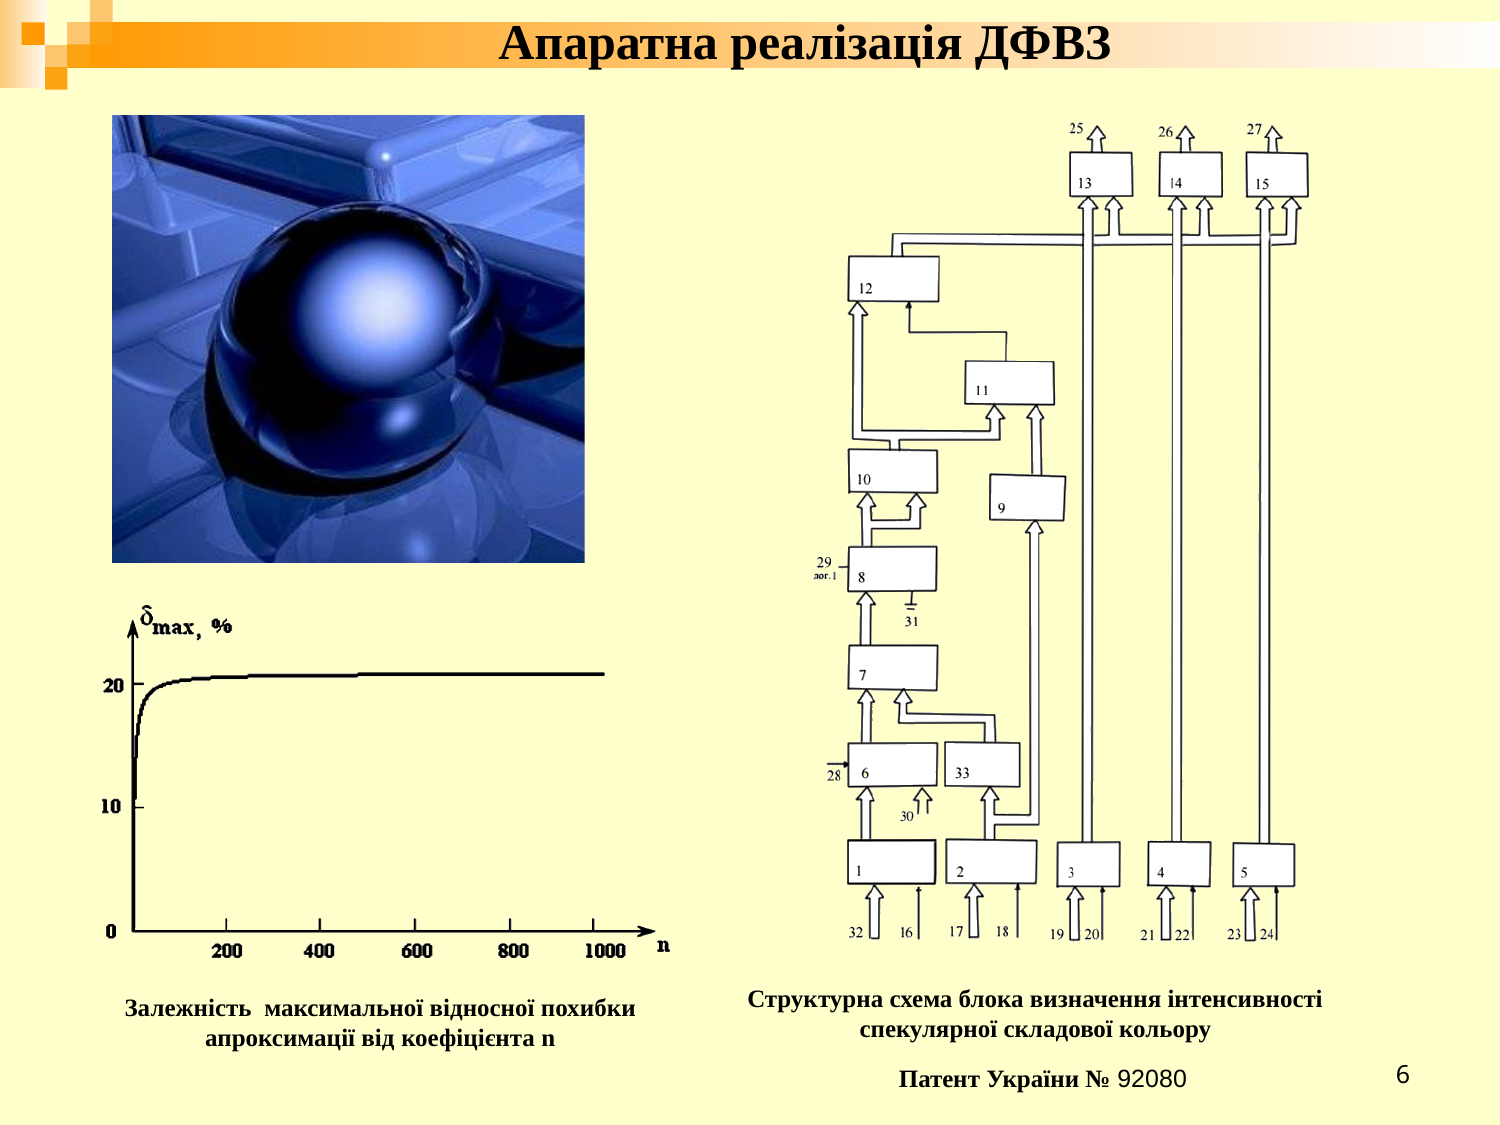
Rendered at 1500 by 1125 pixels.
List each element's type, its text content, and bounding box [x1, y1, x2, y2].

text_box Залежність максимальної відносної похибки апроксимації від коефіцієнта n [79, 984, 682, 1069]
text_box Структурна схема блока визначення інтенсивності спекулярної складової кольору [710, 974, 1361, 1050]
text_box Апаратна реалізація ДФВЗ [54, 2, 1500, 78]
slide_number 6 [1074, 1025, 1425, 1100]
text_box Патент України № 92080 [884, 1054, 1272, 1100]
picture [112, 115, 585, 563]
picture [806, 72, 1405, 974]
picture [82, 595, 674, 974]
